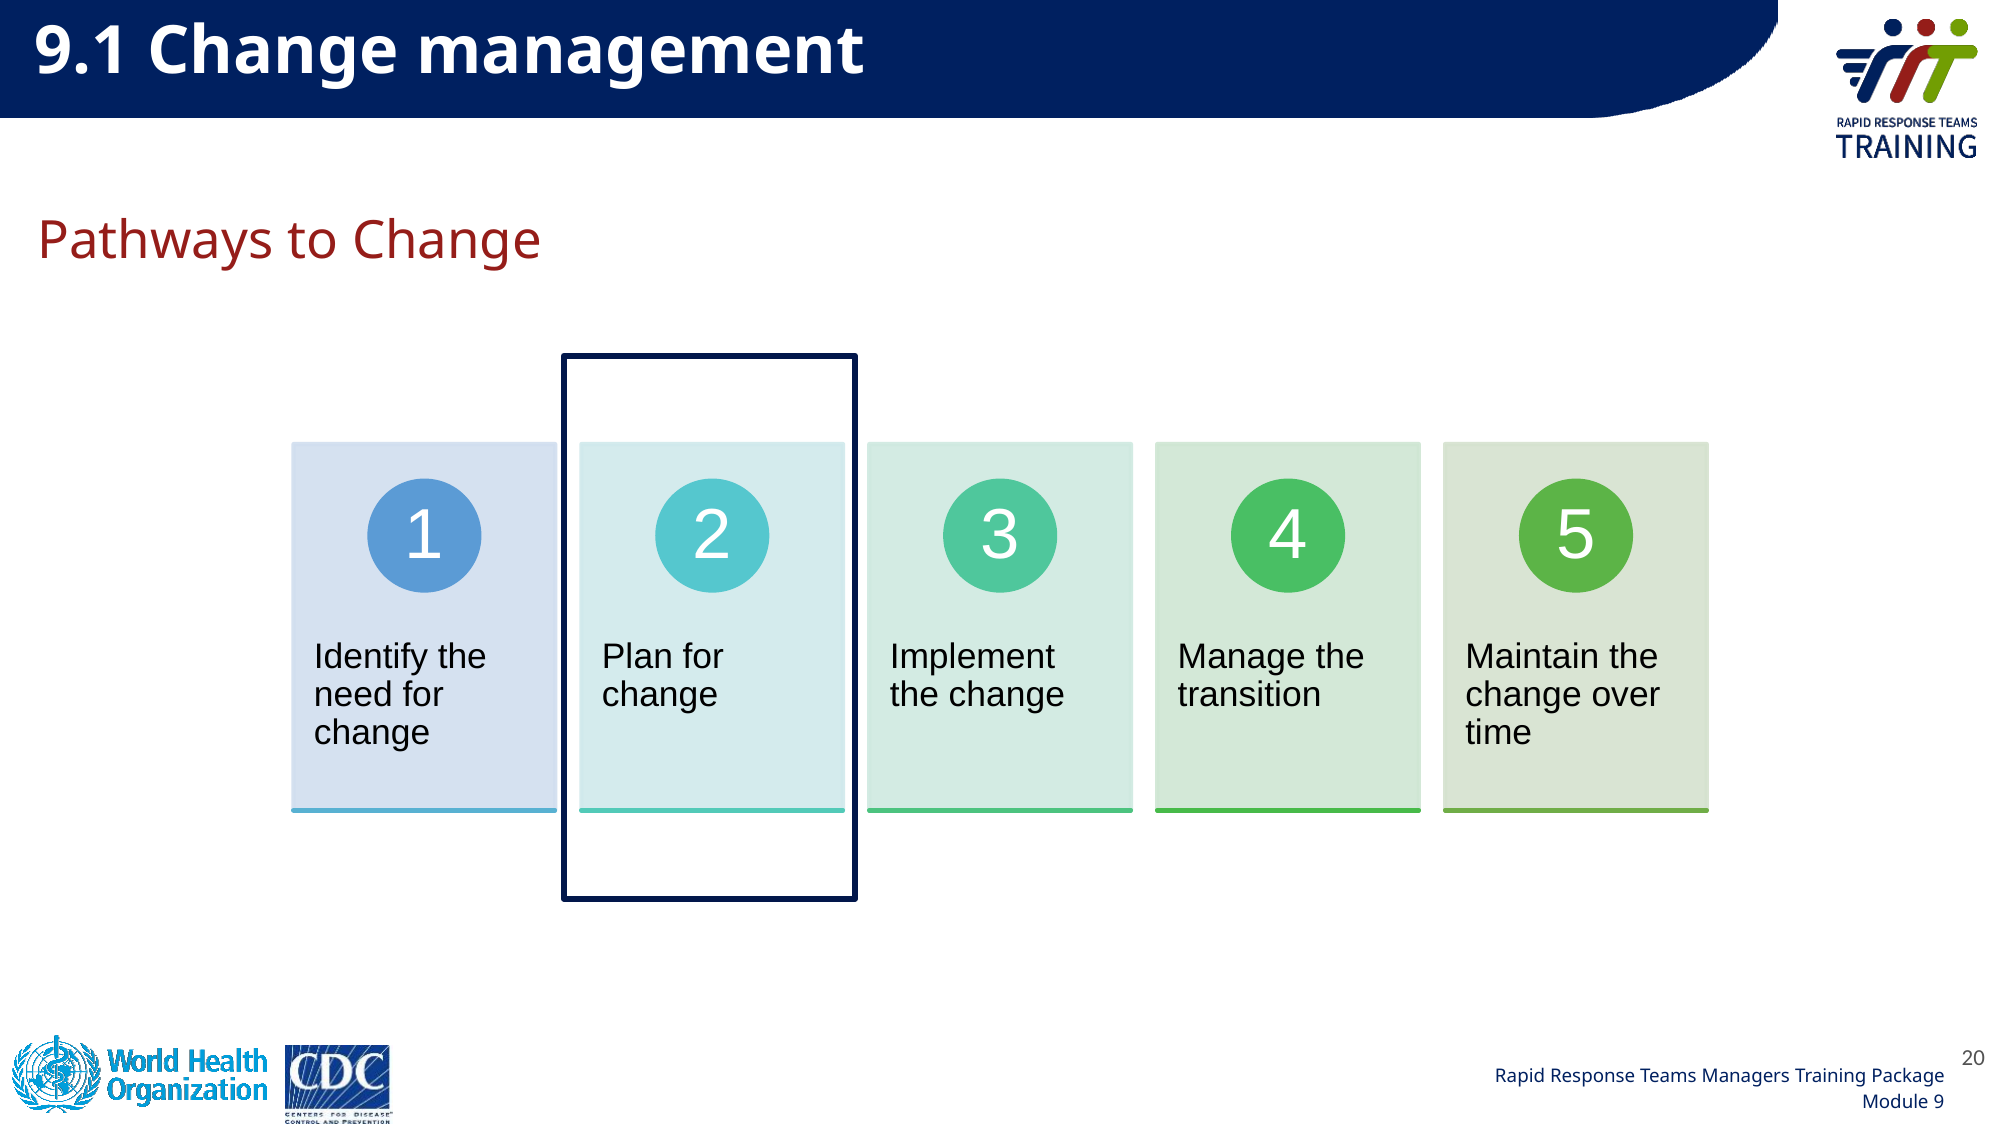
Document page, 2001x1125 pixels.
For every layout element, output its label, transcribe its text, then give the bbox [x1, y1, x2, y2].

picture [0, 0, 1778, 118]
picture [12, 1084, 46, 1113]
title Pathways to Change [29, 187, 617, 295]
picture [28, 1054, 36, 1077]
picture [34, 1058, 41, 1077]
picture [38, 1044, 53, 1052]
picture [1835, 19, 1978, 167]
picture [285, 1045, 393, 1124]
picture [38, 1092, 54, 1100]
picture [12, 1035, 53, 1067]
picture [36, 1035, 267, 1113]
text_box 9.1 Change management [19, 0, 1036, 95]
slide_number 20 [1931, 1035, 2000, 1088]
picture [50, 1109, 62, 1113]
picture [43, 1088, 54, 1094]
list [292, 188, 1708, 1067]
picture [46, 1056, 54, 1061]
